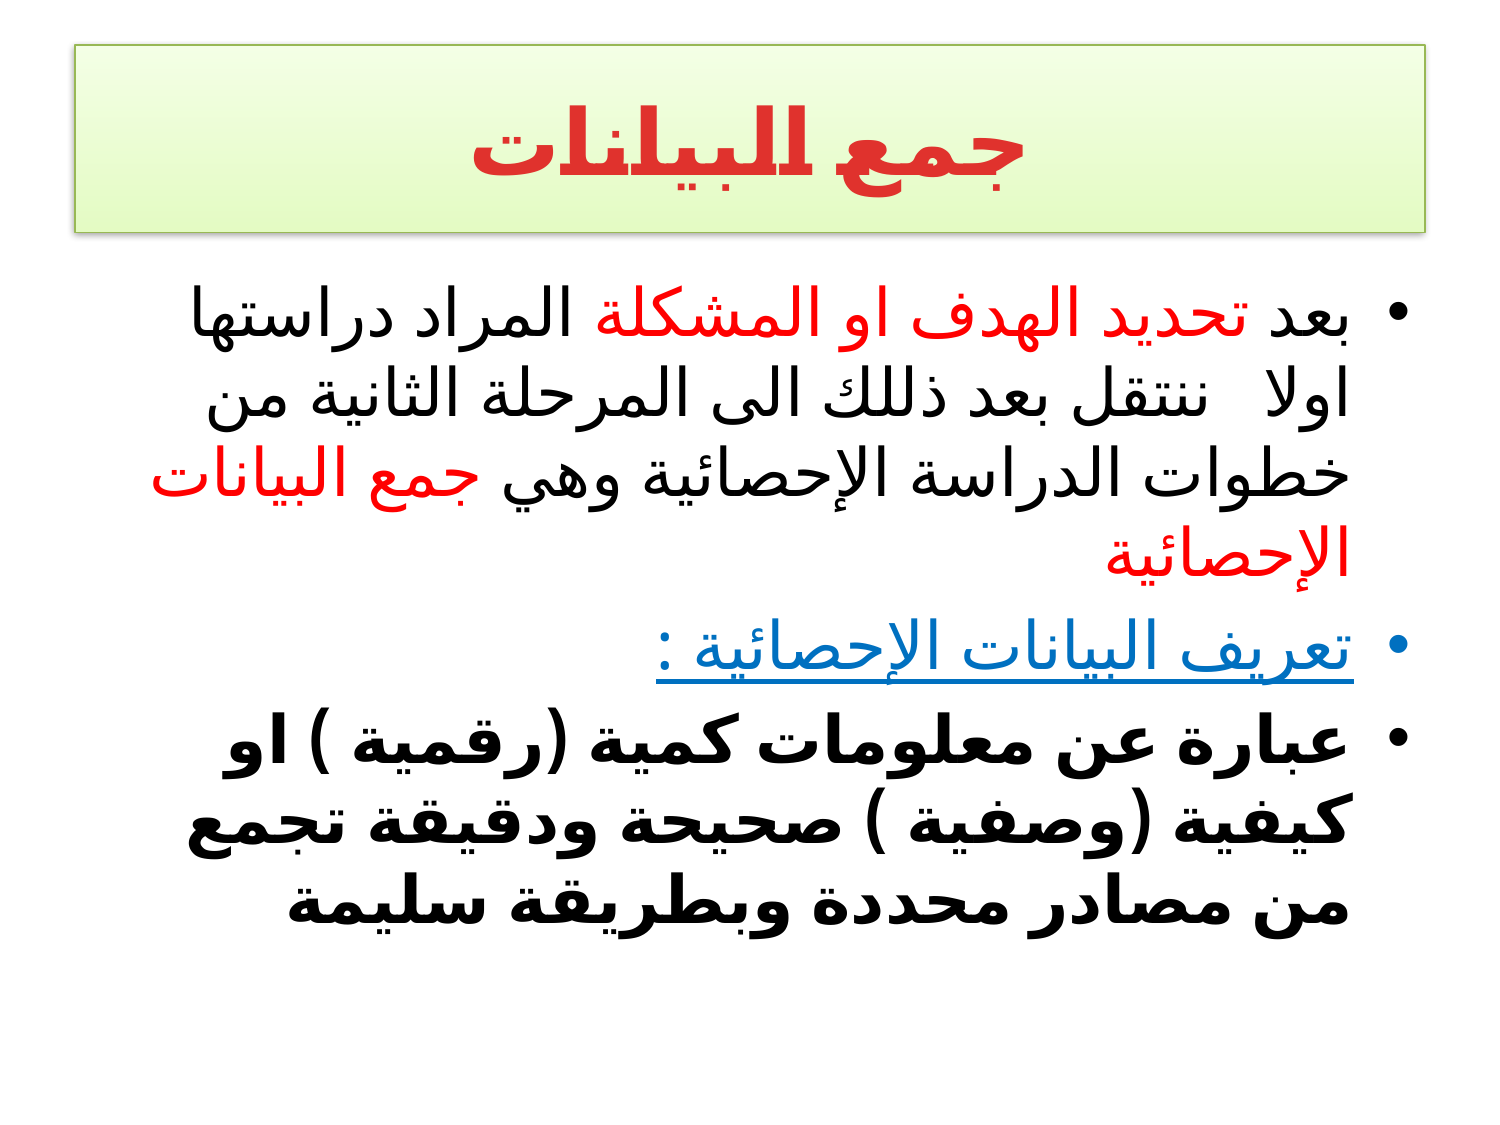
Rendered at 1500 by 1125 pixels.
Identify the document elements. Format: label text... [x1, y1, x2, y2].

title جمع البيانات [74, 44, 1426, 233]
list بعد تحديد الهدف او المشكلة المراد دراستها اولا ننتقل بعد ذللك الى المرحلة الثانية من خطوات الدراسة الإحصائية وهي جمع البيانات الإحصائية تعريف البيانات الإحصائية : عبارة عن معلومات كمية (رقمية ) او كيفية (وصفية ) صحيحة ودقيقة تجمع من مصادر محددة وبطريقة سليمة [75, 262, 1425, 1005]
